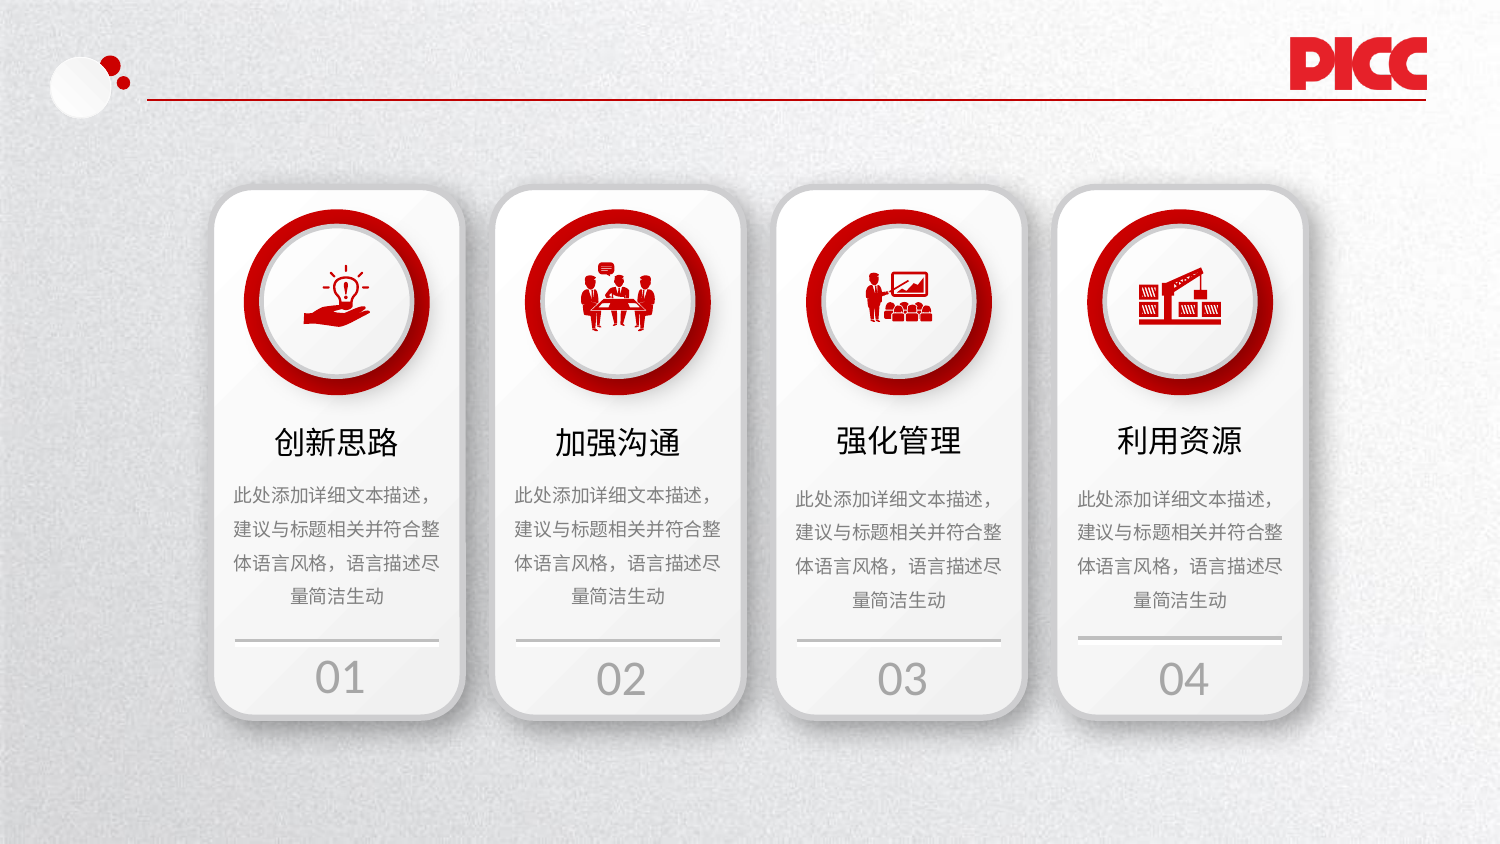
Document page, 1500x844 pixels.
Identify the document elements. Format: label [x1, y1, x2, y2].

text_box [210, 186, 463, 718]
text_box [772, 186, 1026, 718]
text_box [491, 186, 744, 718]
text_box [1054, 186, 1307, 718]
picture [0, 0, 1500, 844]
